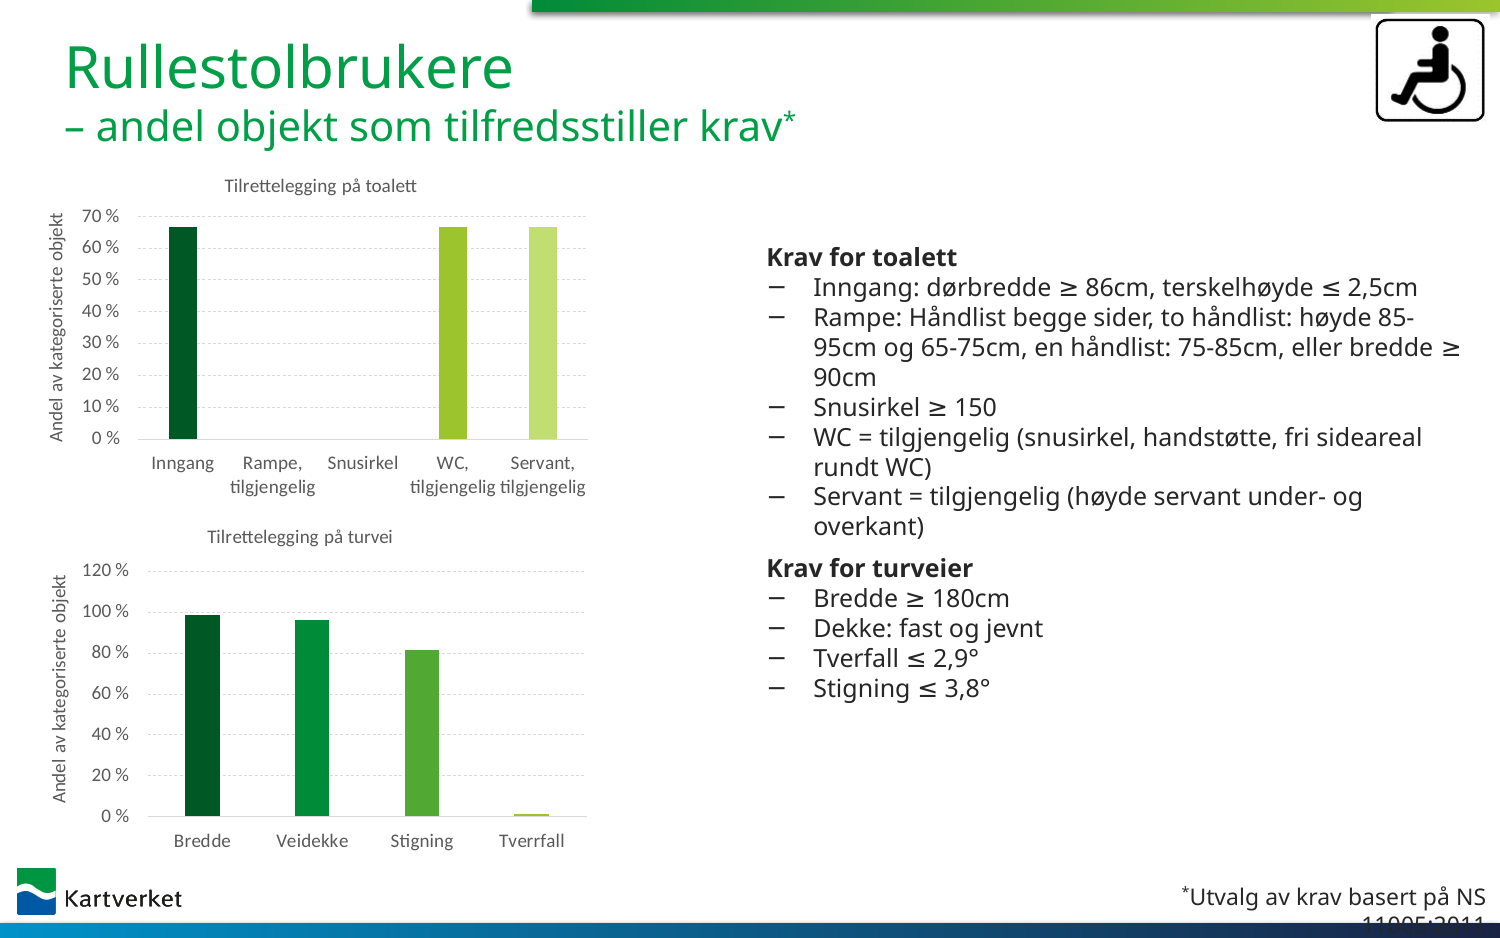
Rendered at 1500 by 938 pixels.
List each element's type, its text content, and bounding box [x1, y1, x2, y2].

text_box Krav for turveier Bredde ≥ 180cm Dekke: fast og jevnt Tverfall ≤ 2,9° Stigning ≤ 3,8° [751, 545, 1483, 710]
text_box *Utvalg av krav basert på NS 11005:2011 [1068, 873, 1500, 938]
text_box Rullestolbrukere – andel objekt som tilfredsstiller krav* [49, 14, 1431, 158]
picture [41, 166, 599, 505]
picture [1371, 13, 1491, 127]
picture [41, 520, 598, 859]
text_box Krav for toalett Inngang: dørbredde ≥ 86cm, terskelhøyde ≤ 2,5cm Rampe: Håndlist begge sider, to håndlist: høyde 85-95cm og 65-75cm, en håndlist: 75-85cm, eller bredde ≥ 90cm Snusirkel ≥ 150 WC = tilgjengelig (snusirkel, handstøtte, fri sideareal rundt WC) Servant = tilgjengelig (høyde servant under- og overkant) [751, 234, 1483, 545]
